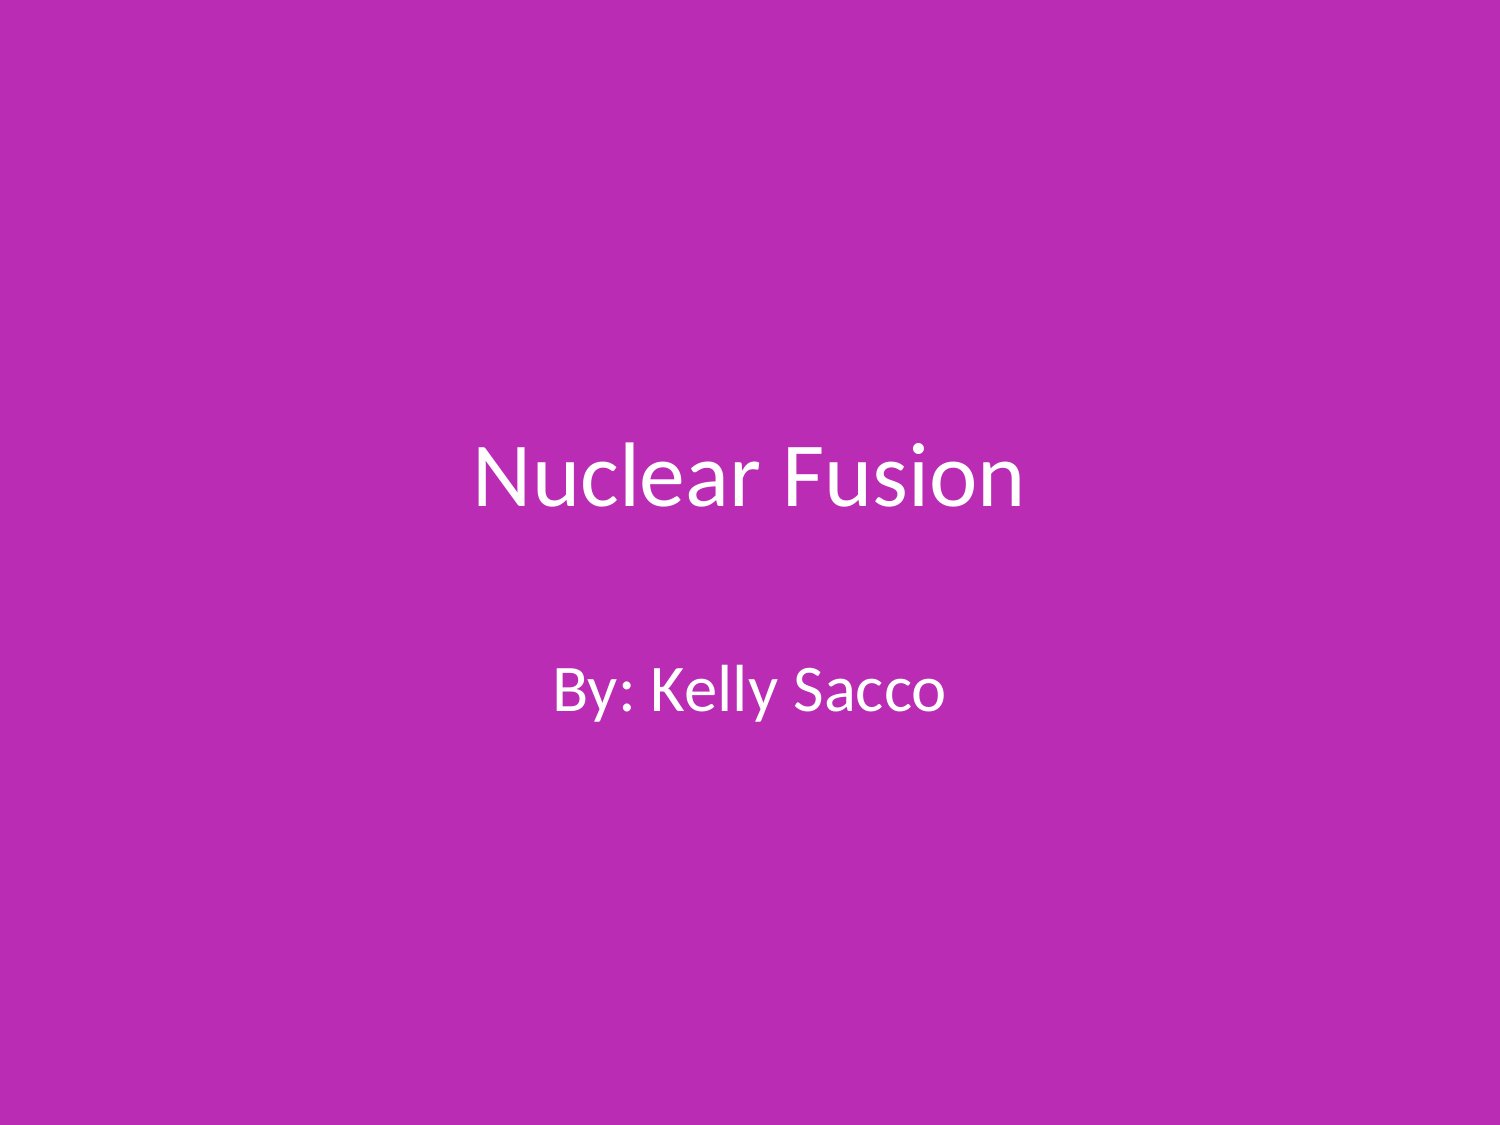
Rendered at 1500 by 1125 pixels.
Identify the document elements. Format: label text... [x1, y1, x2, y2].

title Nuclear Fusion [112, 349, 1388, 591]
subtitle By: Kelly Sacco [225, 637, 1275, 925]
